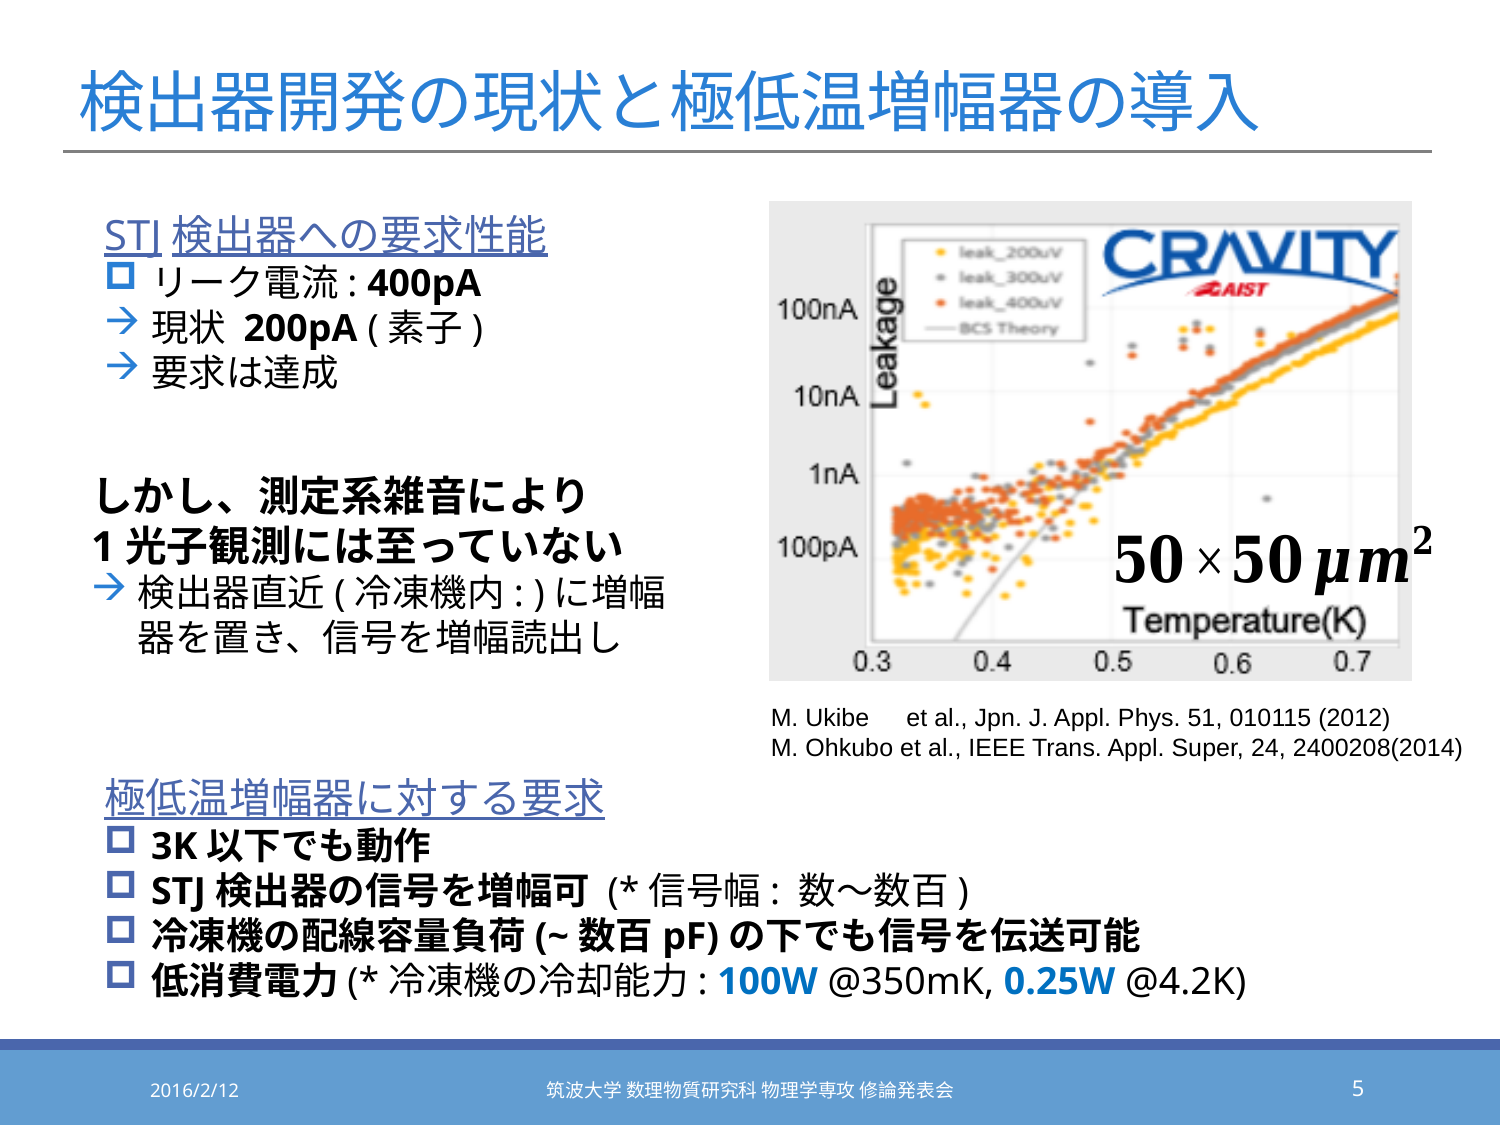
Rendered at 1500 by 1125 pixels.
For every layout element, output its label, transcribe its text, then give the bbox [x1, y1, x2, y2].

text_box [769, 200, 1436, 682]
footer 筑波大学 数理物質研究科 物理学専攻 修論発表会 [453, 1059, 1047, 1120]
slide_number 5 [1218, 1059, 1380, 1120]
title 検出器開発の現状と極低温増幅器の導入 [63, 47, 1433, 148]
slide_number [135, 1059, 440, 1120]
text_box M. Ukibe et al., Jpn. J. Appl. Phys. 51, 010115 (2012) M. Ohkubo et al., IEEE Trans. Appl. Super, 24, 2400208(2014) [756, 694, 1488, 769]
